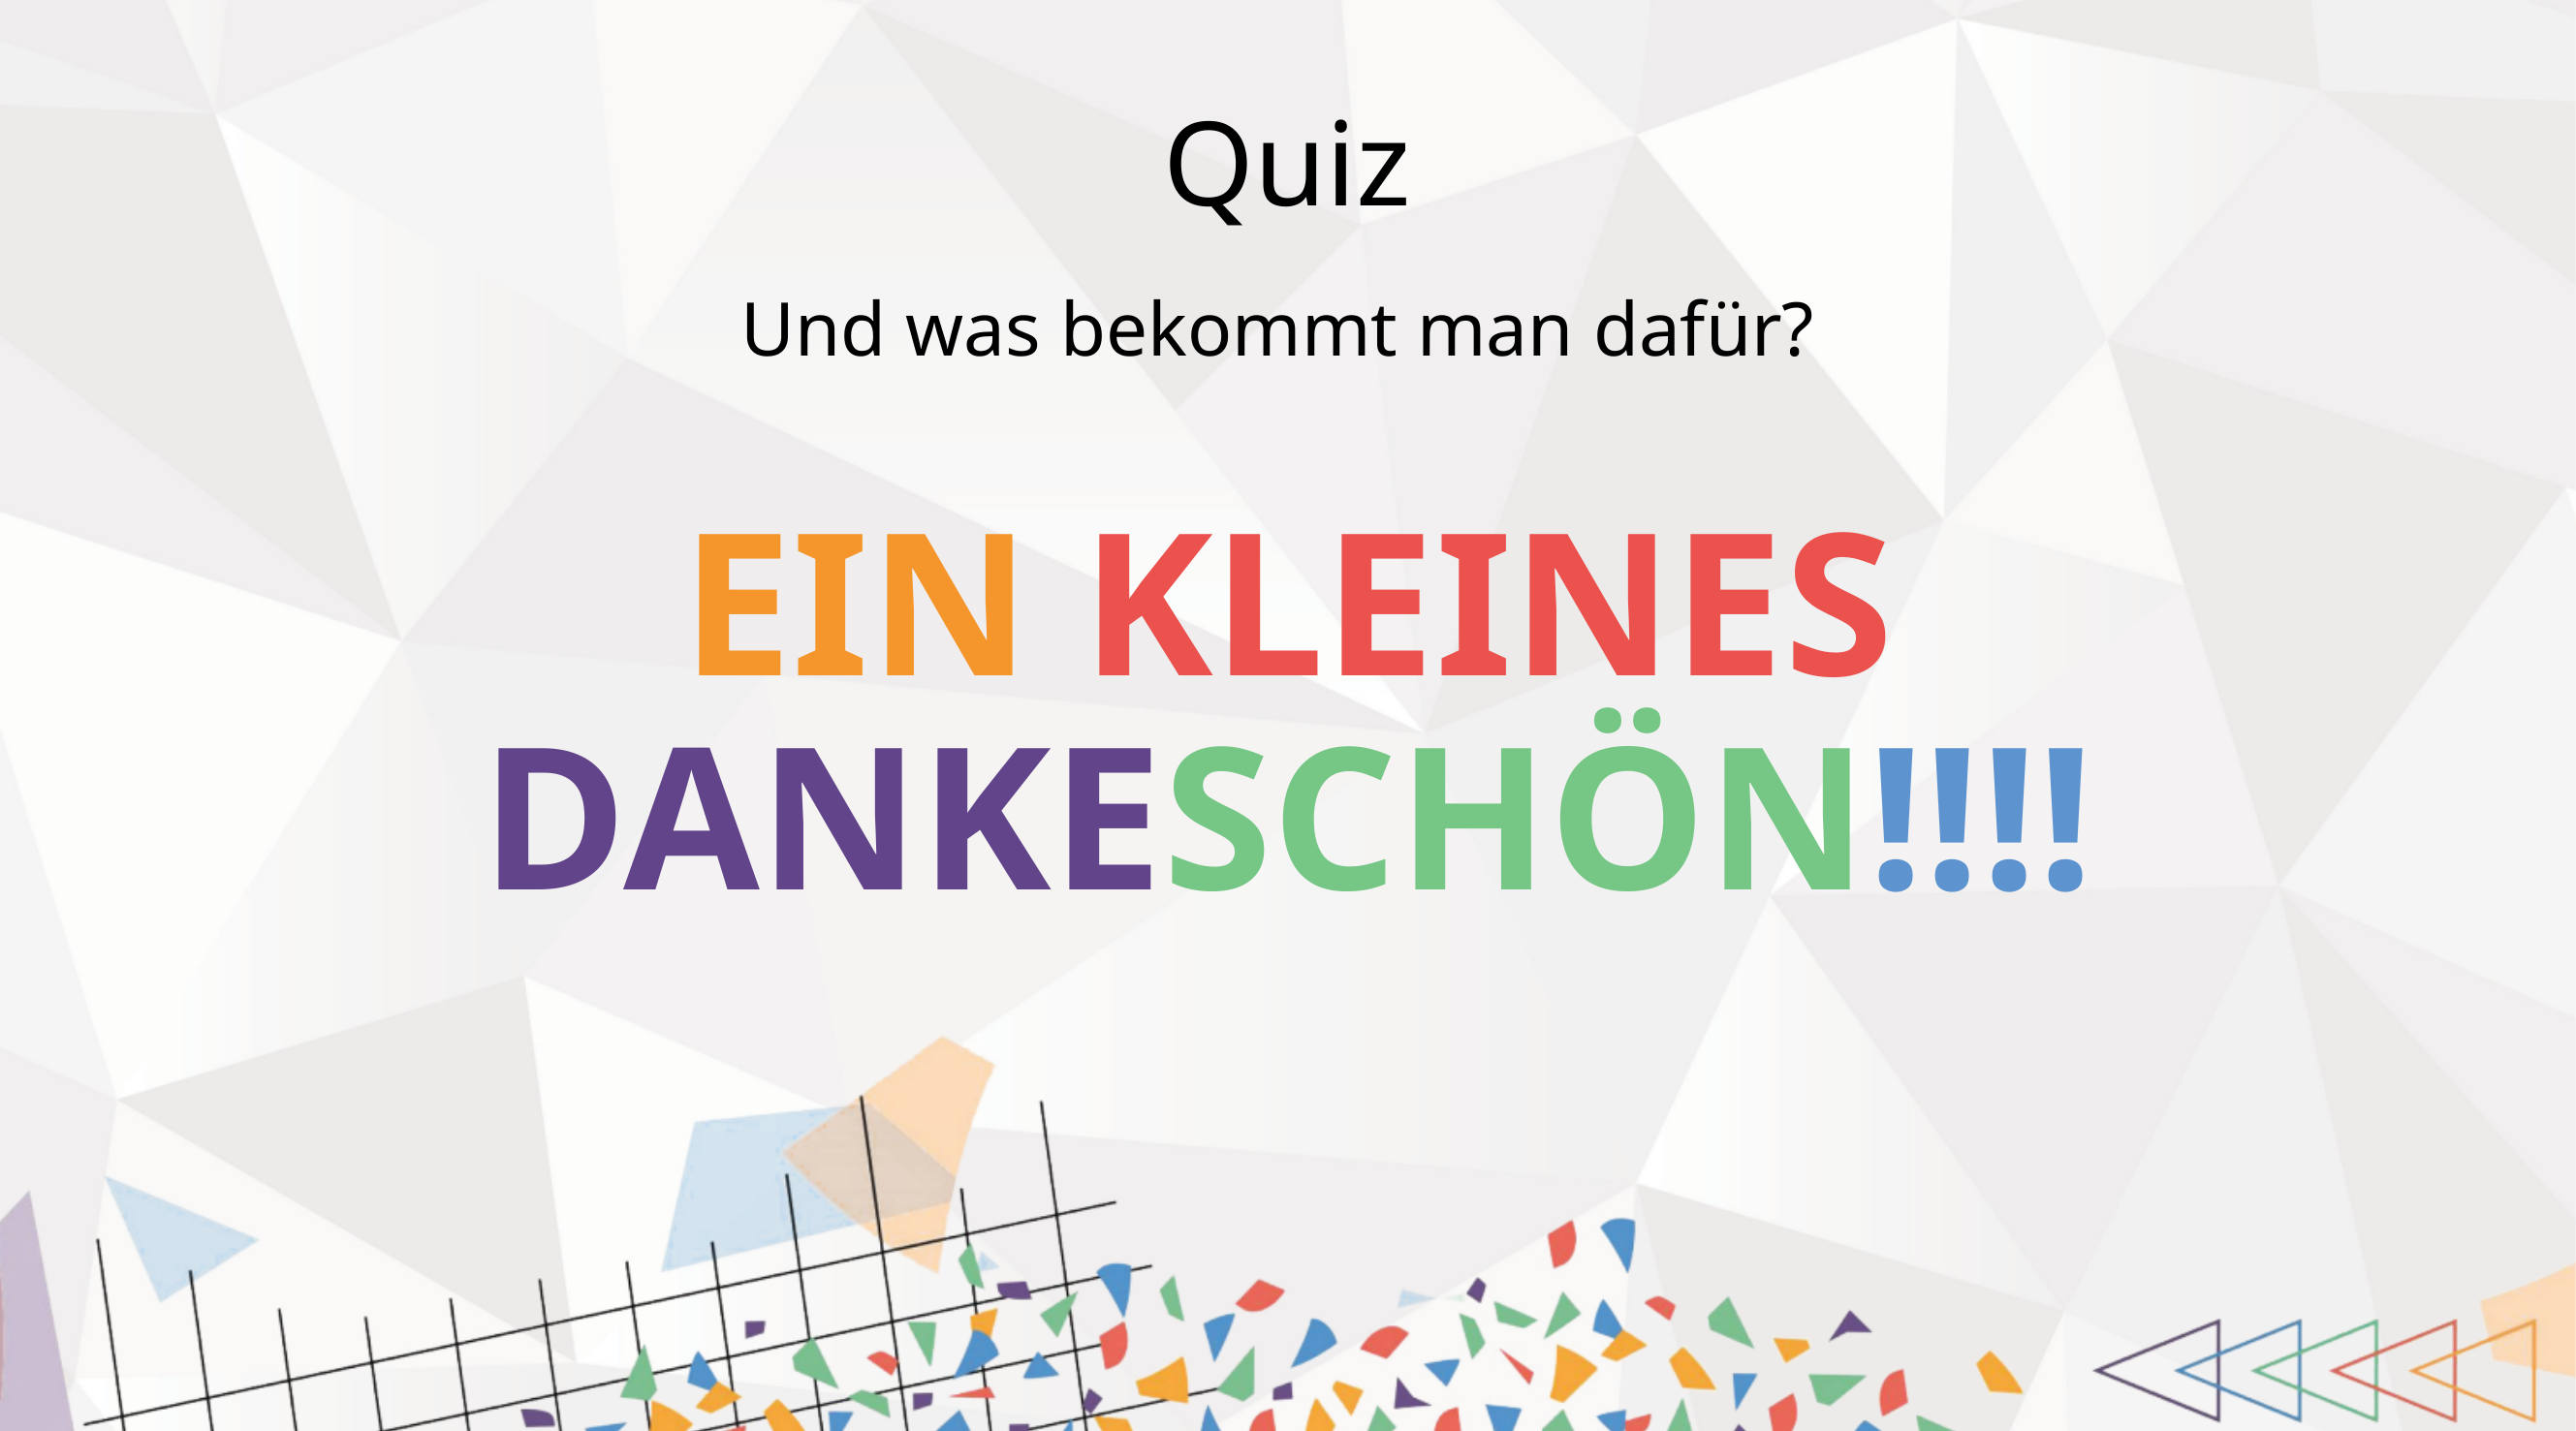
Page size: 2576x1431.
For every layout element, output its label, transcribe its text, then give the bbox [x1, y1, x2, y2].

list Und was bekommt man dafür? EIN KLEINES DANKESCHÖN!!!! [176, 284, 2399, 1289]
title Quiz [176, 76, 2399, 260]
